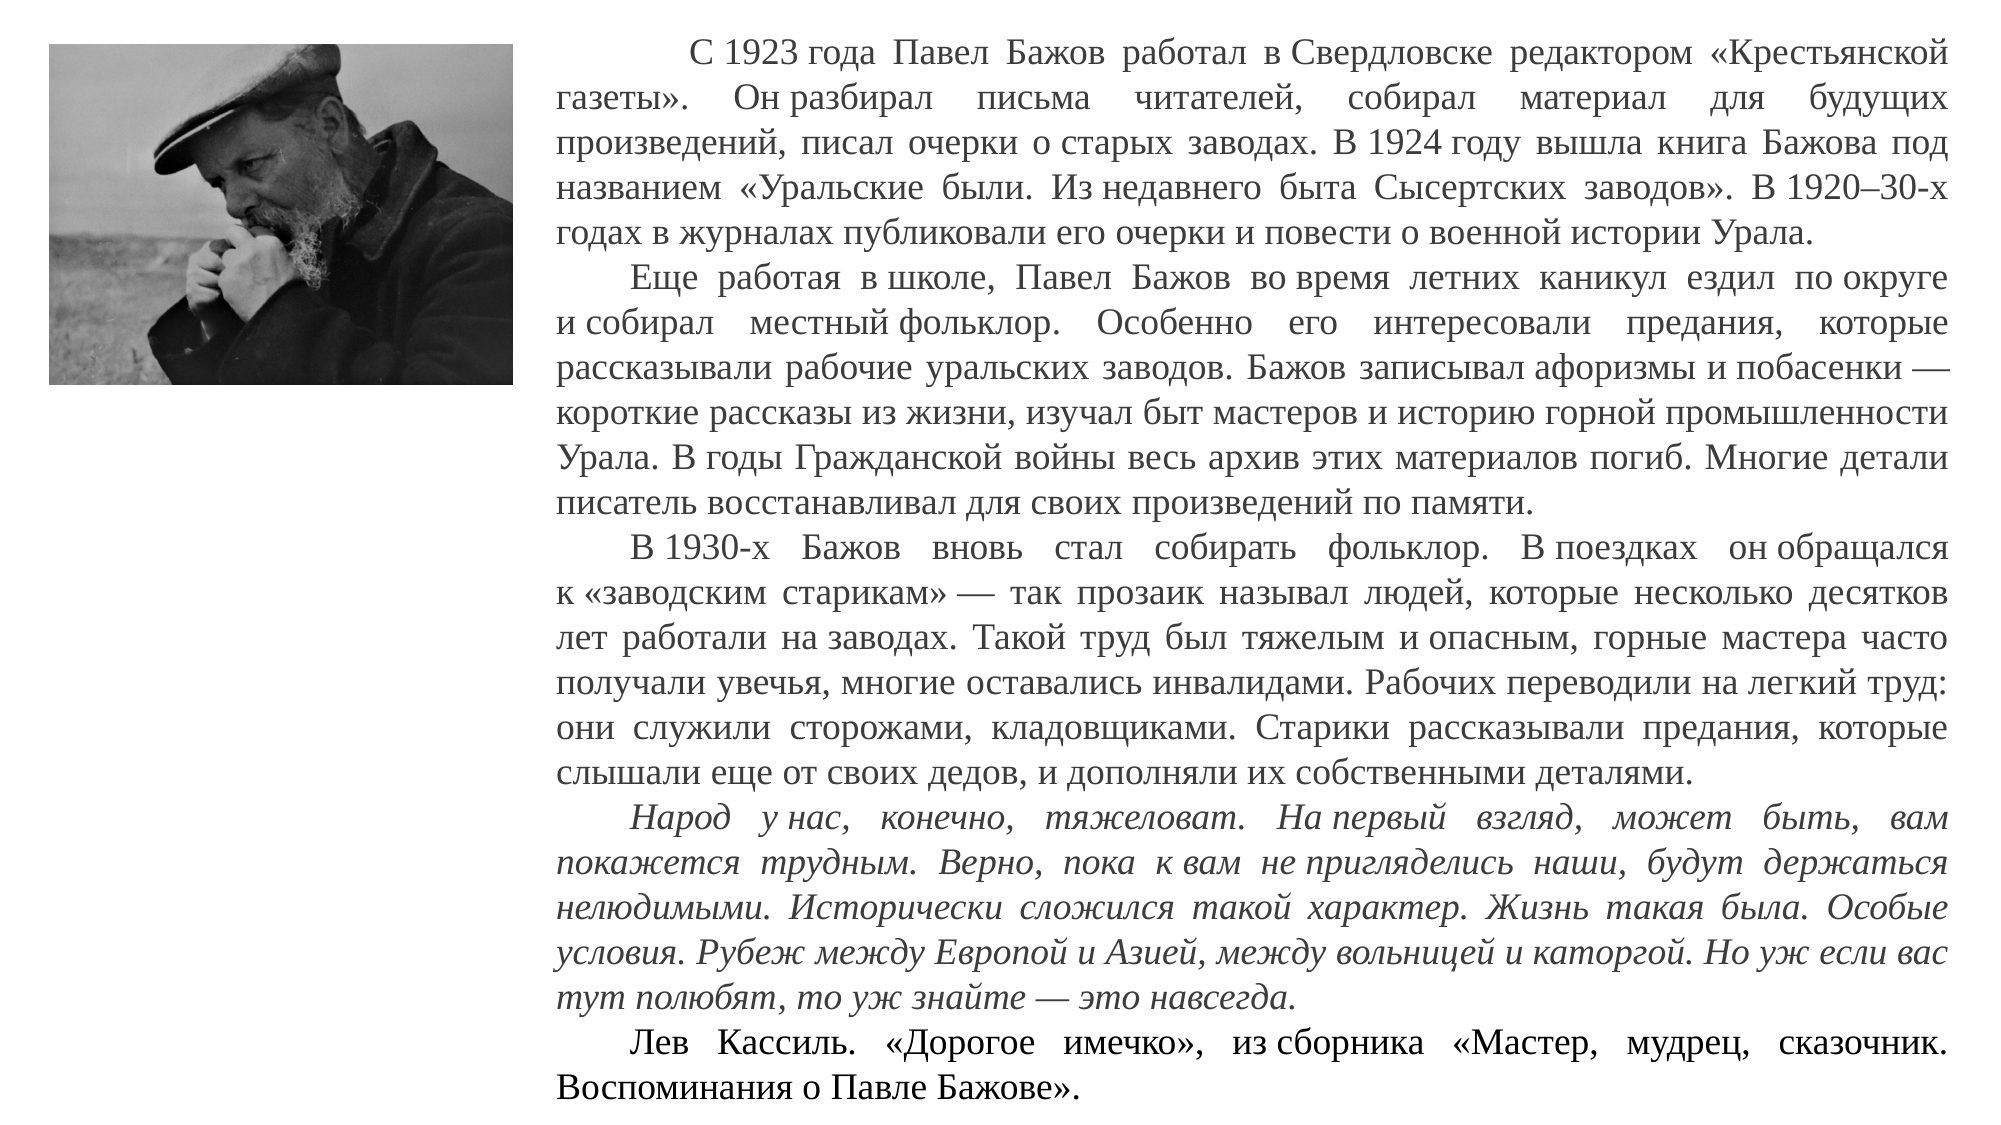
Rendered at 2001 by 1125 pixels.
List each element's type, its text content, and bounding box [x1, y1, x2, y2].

picture [49, 44, 513, 385]
text_box С 1923 года Павел Бажов работал в Свердловске редактором «Крестьянской газеты». Он разбирал письма читателей, собирал материал для будущих произведений, писал очерки о старых заводах. В 1924 году вышла книга Бажова под названием «Уральские были. Из недавнего быта Сысертских заводов». В 1920–30-х годах в журналах публиковали его очерки и повести о военной истории Урала. Еще работая в школе, Павел Бажов во время летних каникул ездил по округе и собирал местный фольклор​. Особенно его интересовали предания, которые рассказывали рабочие уральских заводов. Бажов записывал афоризмы​ и побасенки — короткие рассказы из жизни, изучал быт мастеров и историю горной промышленности Урала. В годы Гражданской войны весь архив этих материалов погиб. Многие детали писатель восстанавливал для своих произведений по памяти. В 1930-х Бажов вновь стал собирать фольклор. В поездках он обращался к «заводским старикам» — так прозаик называл людей, которые несколько десятков лет работали на заводах. Такой труд был тяжелым и опасным, горные мастера часто получали увечья, многие оставались инвалидами. Рабочих переводили на легкий труд: они служили сторожами, кладовщиками. Старики рассказывали предания, которые слышали еще от своих дедов, и дополняли их собственными деталями. Народ у нас, конечно, тяжеловат. На первый взгляд, может быть, вам покажется трудным. Верно, пока к вам не пригляделись наши, будут держаться нелюдимыми. Исторически сложился такой характер. Жизнь такая была. Особые условия. Рубеж между Европой и Азией, между вольницей и каторгой. Но уж если вас тут полюбят, то уж знайте — это навсегда. Лев Кассиль. «Дорогое имечко», из сборника «Мастер, мудрец, сказочник. Воспоминания о Павле Бажове». [541, 19, 1965, 1114]
